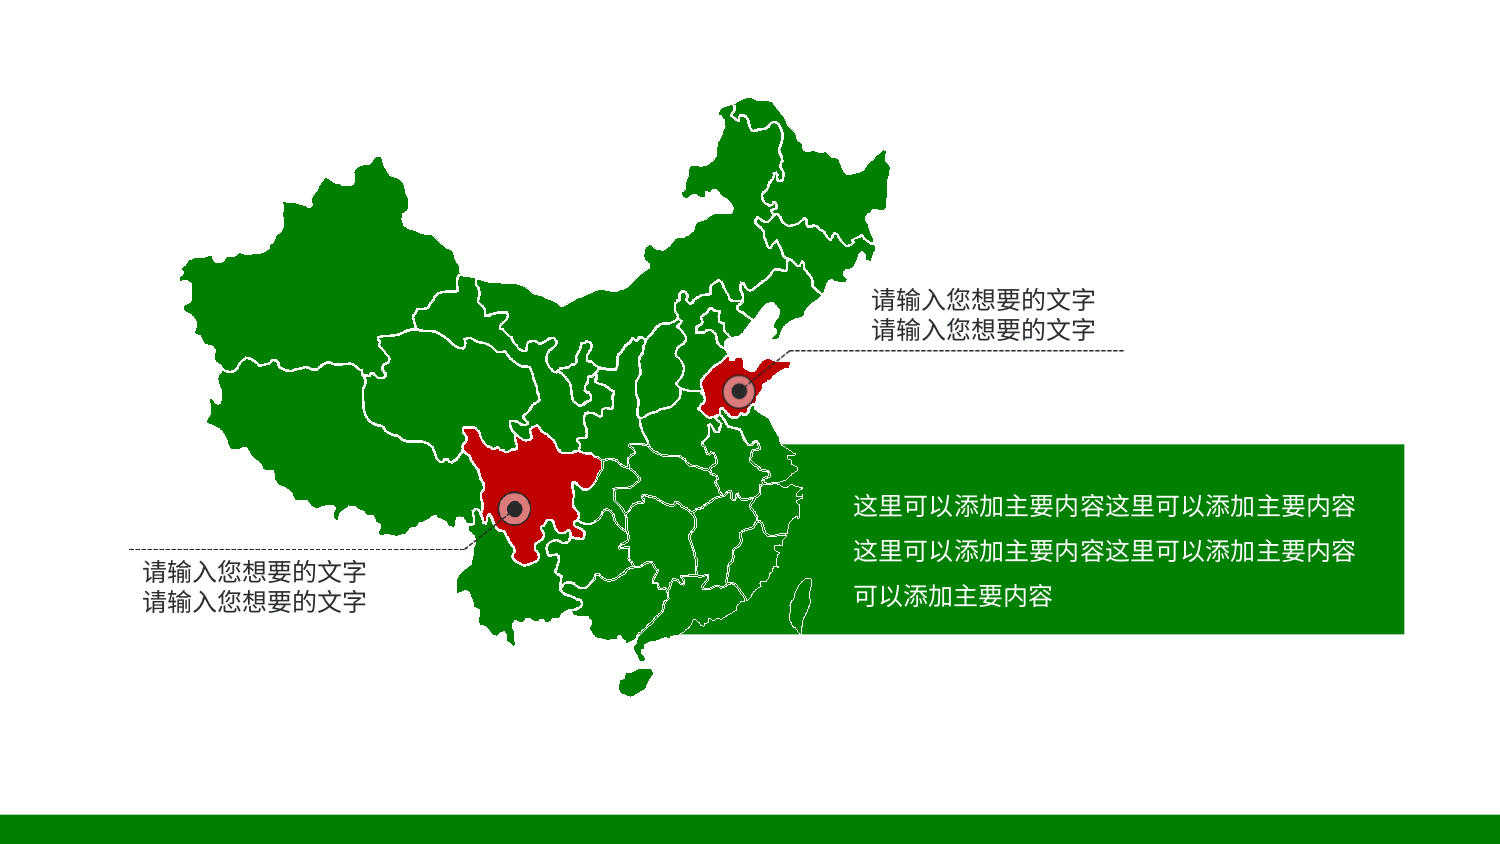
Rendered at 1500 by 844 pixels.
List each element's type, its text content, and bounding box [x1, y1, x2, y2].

text_box [513, 551, 539, 565]
text_box [0, 814, 1500, 844]
text_box [463, 426, 602, 543]
text_box [633, 575, 745, 662]
picture [129, 491, 531, 550]
text_box [614, 444, 722, 513]
picture [721, 350, 1124, 409]
text_box 请输入您想要的文字 请输入您想要的文字 [860, 279, 1132, 351]
text_box [696, 308, 730, 348]
text_box [413, 275, 614, 453]
text_box [561, 562, 668, 644]
text_box [690, 492, 757, 589]
text_box [675, 280, 752, 393]
text_box [727, 521, 787, 601]
text_box [699, 365, 719, 418]
text_box [756, 214, 876, 294]
text_box [573, 459, 639, 531]
text_box [547, 510, 634, 588]
text_box [732, 97, 891, 246]
text_box [476, 104, 787, 372]
text_box [179, 156, 461, 378]
text_box [738, 259, 822, 340]
text_box [750, 483, 803, 536]
text_box [703, 415, 769, 500]
text_box [206, 358, 484, 490]
text_box [558, 342, 598, 405]
text_box 请输入您想要的文字 请输入您想要的文字 [131, 557, 403, 623]
text_box 这里可以添加主要内容这里可以添加主要内容这里可以添加主要内容这里可以添加主要内容可以添加主要内容 [842, 469, 1369, 616]
text_box [636, 318, 686, 418]
text_box [789, 578, 812, 635]
text_box [363, 330, 539, 462]
text_box [721, 415, 798, 484]
text_box [620, 495, 697, 590]
text_box [456, 520, 582, 647]
text_box [680, 444, 1405, 635]
text_box [618, 668, 654, 698]
text_box [577, 337, 648, 467]
text_box [640, 389, 721, 470]
